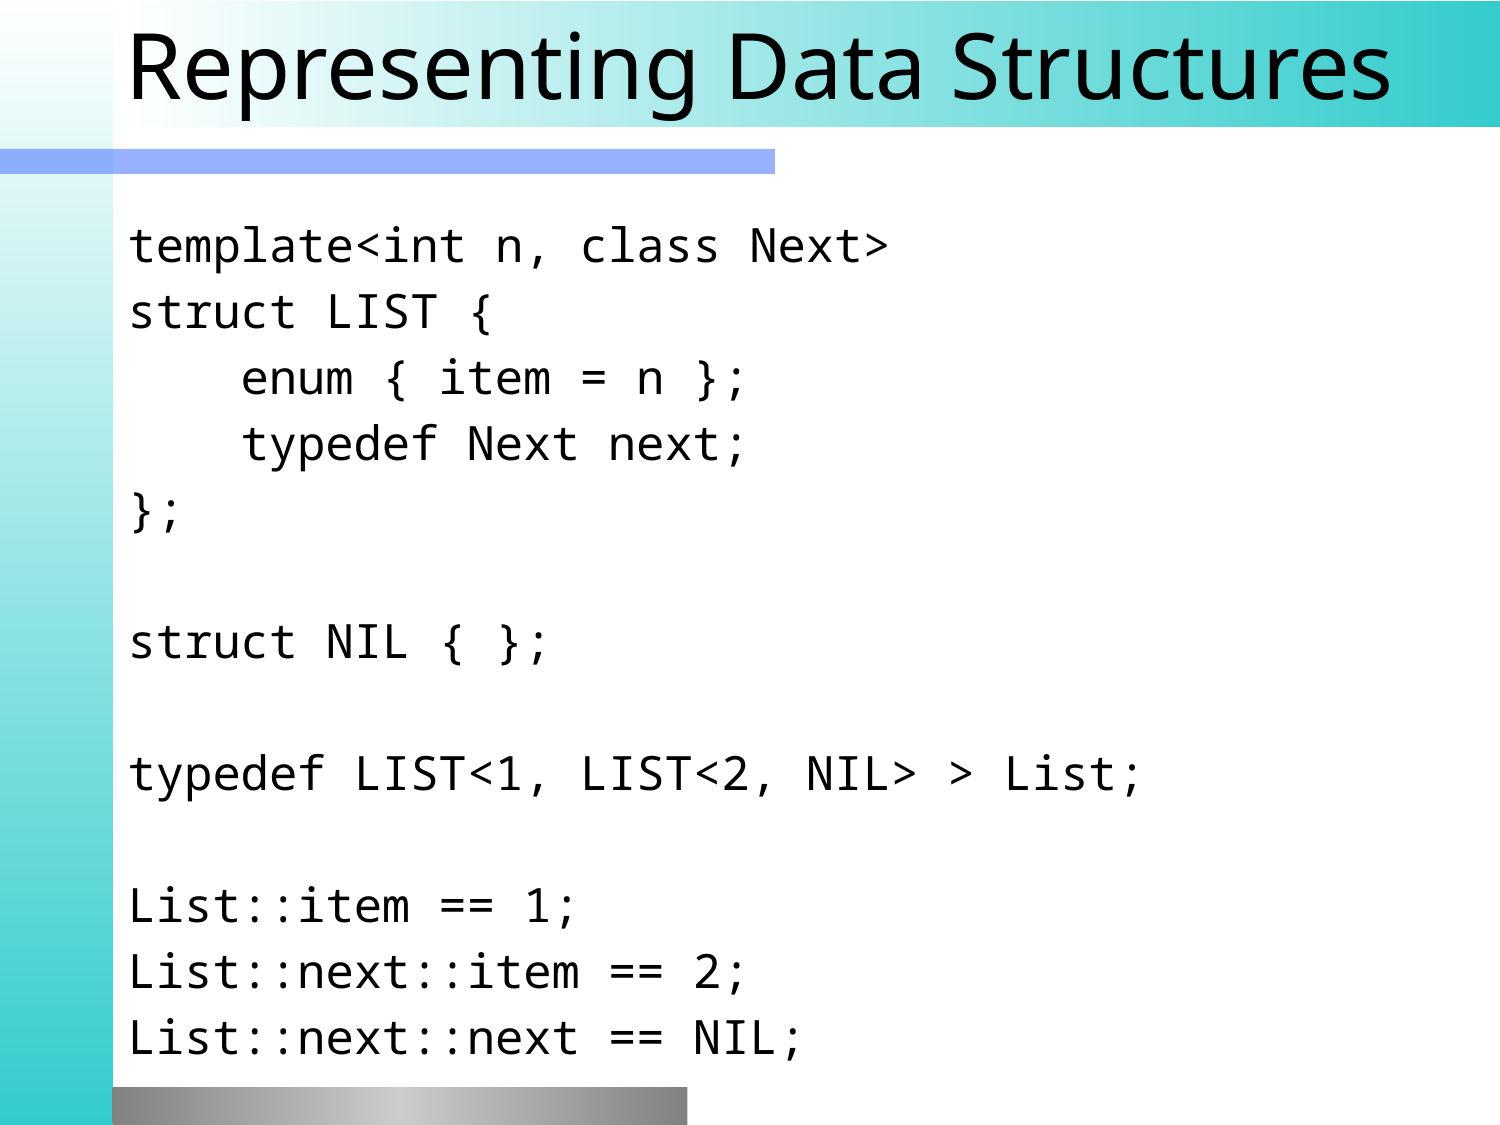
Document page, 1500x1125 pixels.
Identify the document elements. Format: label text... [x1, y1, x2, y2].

title Representing Data Structures [110, 0, 1500, 126]
list template<int n, class Next> struct LIST { enum { item = n }; typedef Next next; }; struct NIL { }; typedef LIST<1, LIST<2, NIL> > List; List::item == 1; List::next::item == 2; List::next::next == NIL; [112, 207, 1388, 1073]
